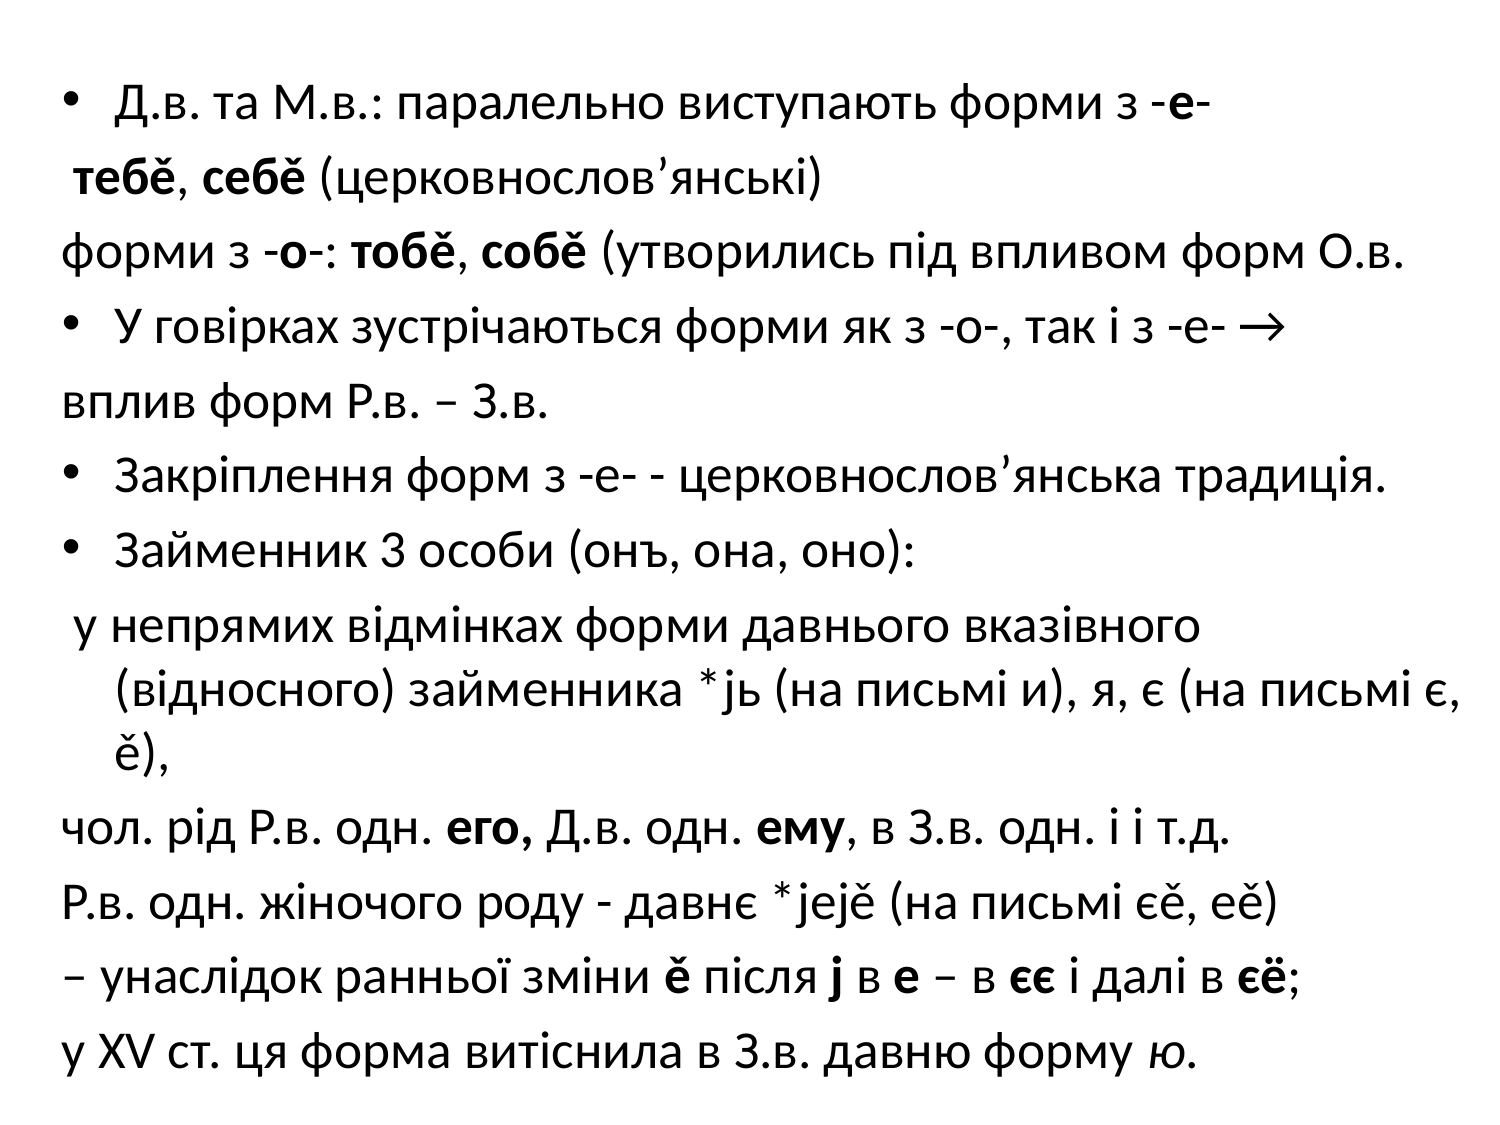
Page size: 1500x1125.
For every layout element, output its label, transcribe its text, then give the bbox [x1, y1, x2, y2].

list Д.в. та М.в.: паралельно виступають форми з -е- тебě, себě (церковнослов’янські) форми з -о-: тобě, собě (утворились під впливом форм О.в. У говірках зустрічаються форми як з -о-, так і з -е- → вплив форм Р.в. – З.в. Закріплення форм з -е- - церковнослов’янська традиція. Займенник 3 особи (онъ, она, оно): у непрямих відмінках форми давнього вказівного (відносного) займенника *jь (на письмі и), я, є (на письмі є, ě), чол. рід Р.в. одн. его, Д.в. одн. ему, в З.в. одн. і і т.д. Р.в. одн. жіночого роду - давнє *jejě (на письмі єě, еě) – унаслідок ранньої зміни ě після j в е – в єє і далі в єё; у XV ст. ця форма витіснила в З.в. давню форму ю. [46, 58, 1500, 1090]
